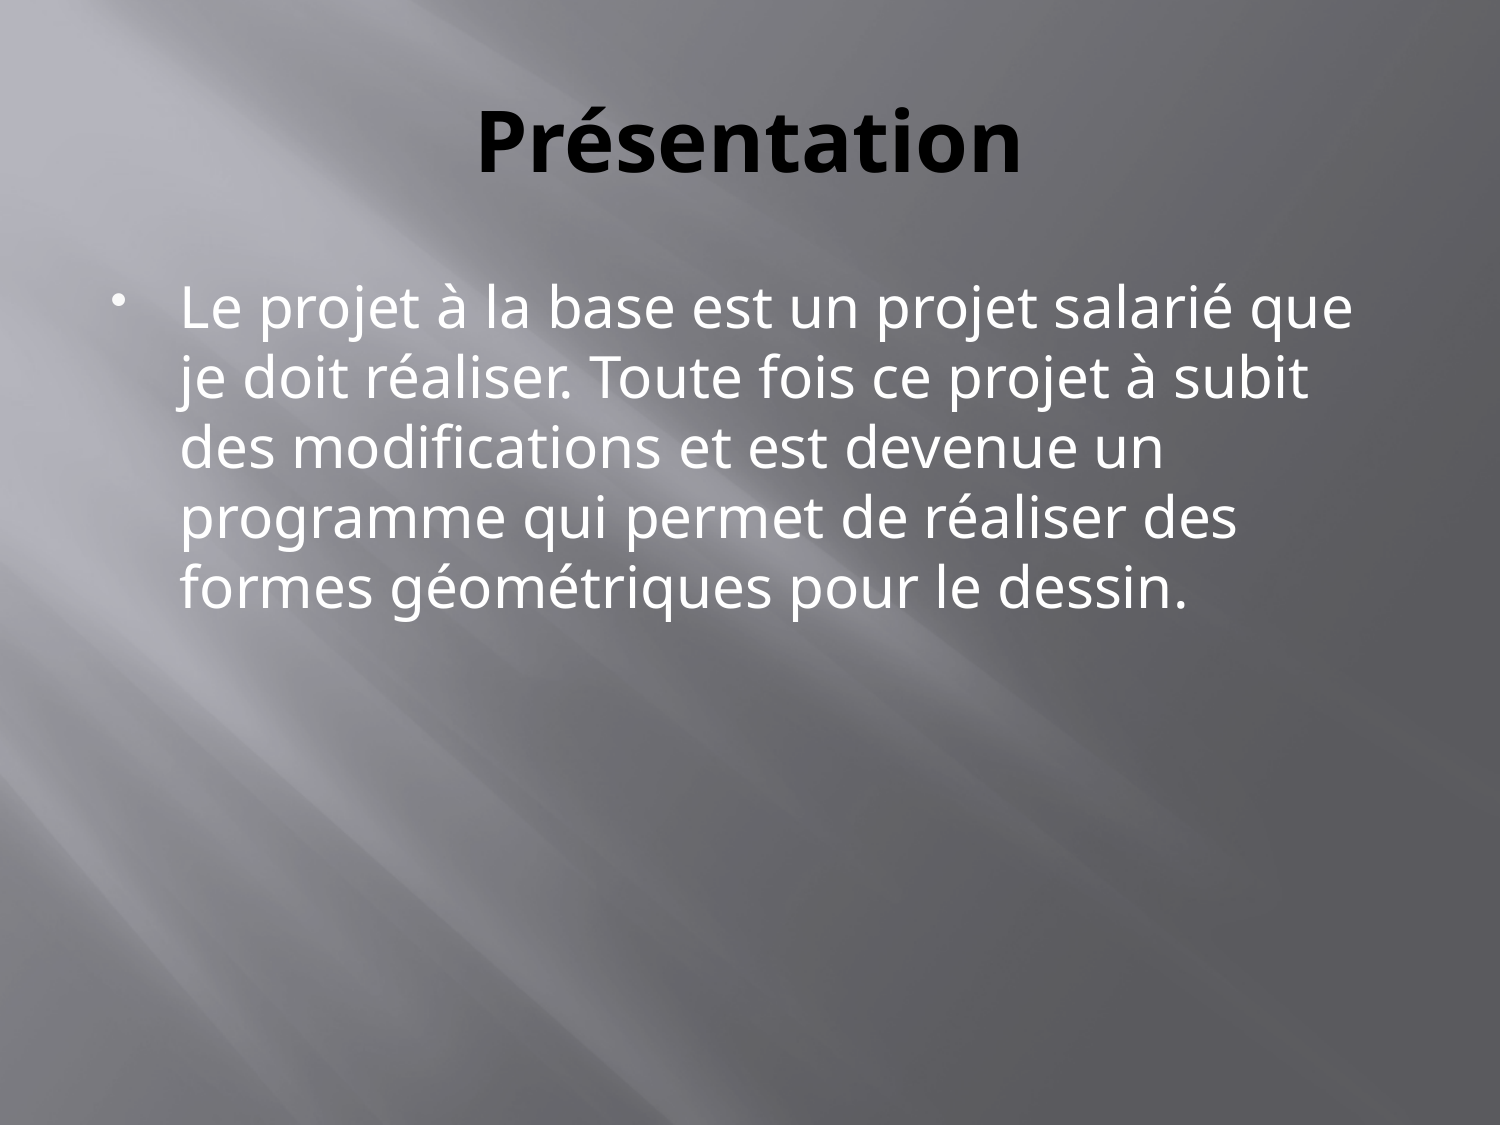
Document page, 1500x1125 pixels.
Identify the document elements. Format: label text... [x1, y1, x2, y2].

title Présentation [75, 45, 1425, 233]
list Le projet à la base est un projet salarié que je doit réaliser. Toute fois ce projet à subit des modifications et est devenue un programme qui permet de réaliser des formes géométriques pour le dessin. [75, 262, 1425, 1035]
